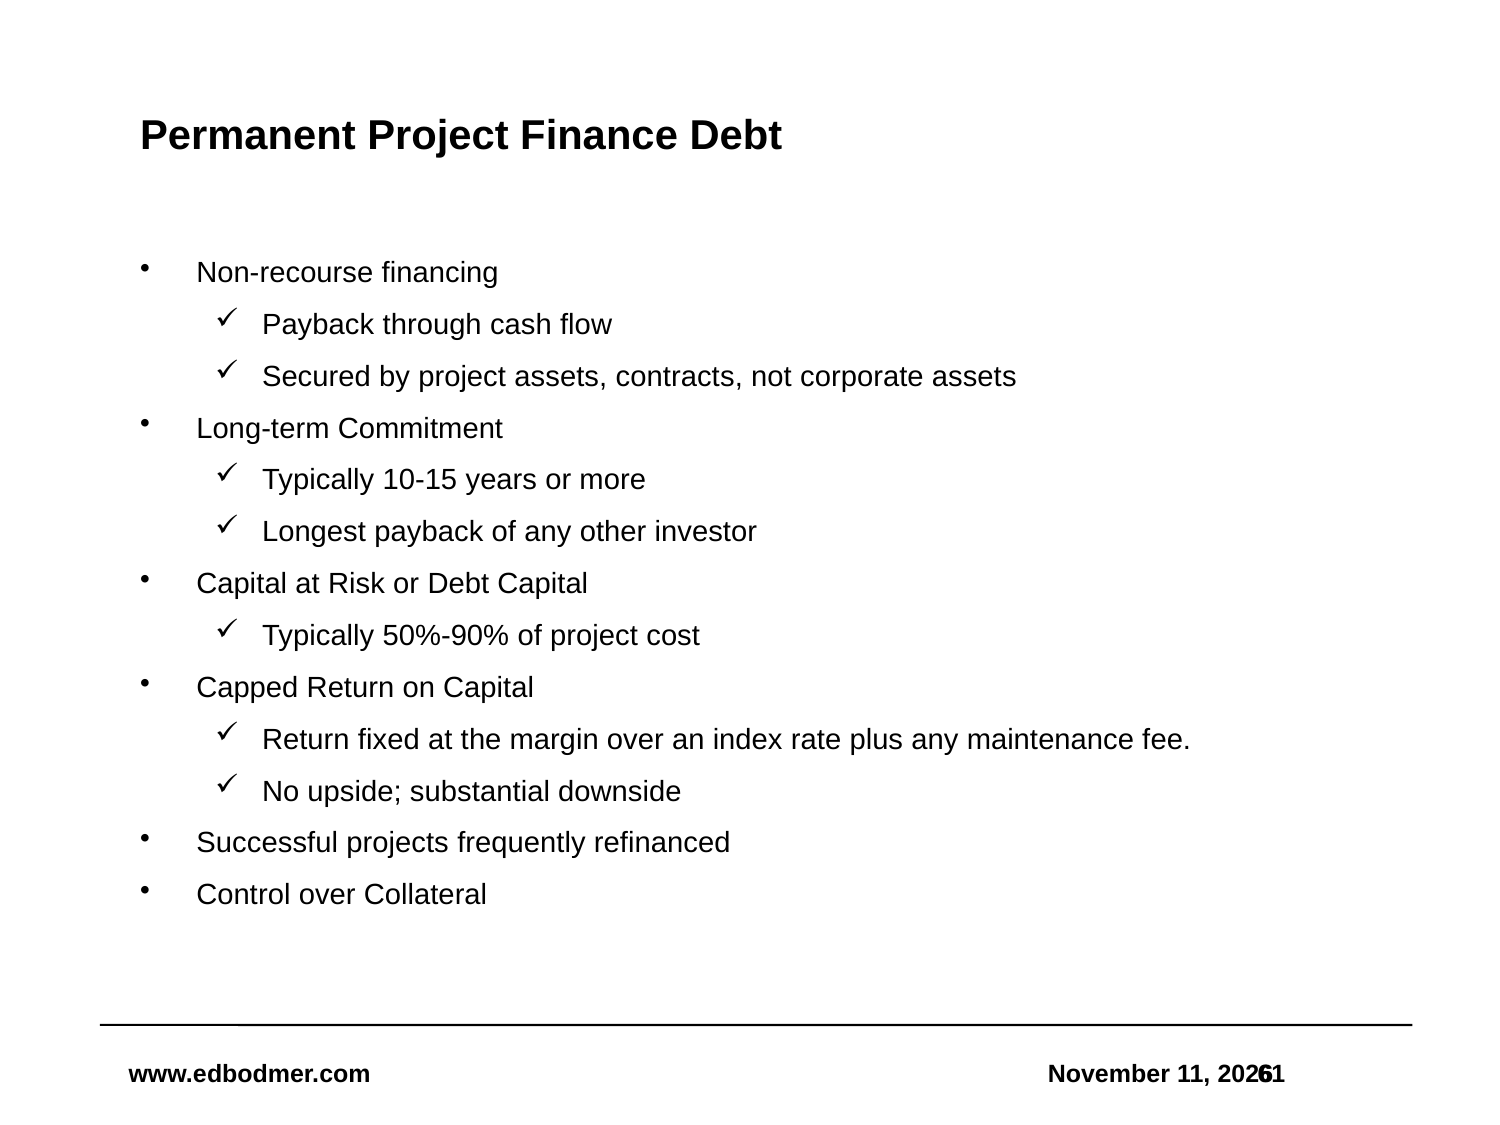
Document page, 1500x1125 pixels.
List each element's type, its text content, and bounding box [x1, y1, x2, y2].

title Permanent Project Finance Debt [124, 99, 1288, 226]
list Non-recourse financing Payback through cash flow Secured by project assets, contracts, not corporate assets Long-term Commitment Typically 10-15 years or more Longest payback of any other investor Capital at Risk or Debt Capital Typically 50%-90% of project cost Capped Return on Capital Return fixed at the margin over an index rate plus any maintenance fee. No upside; substantial downside Successful projects frequently refinanced Control over Collateral [124, 249, 1376, 1001]
